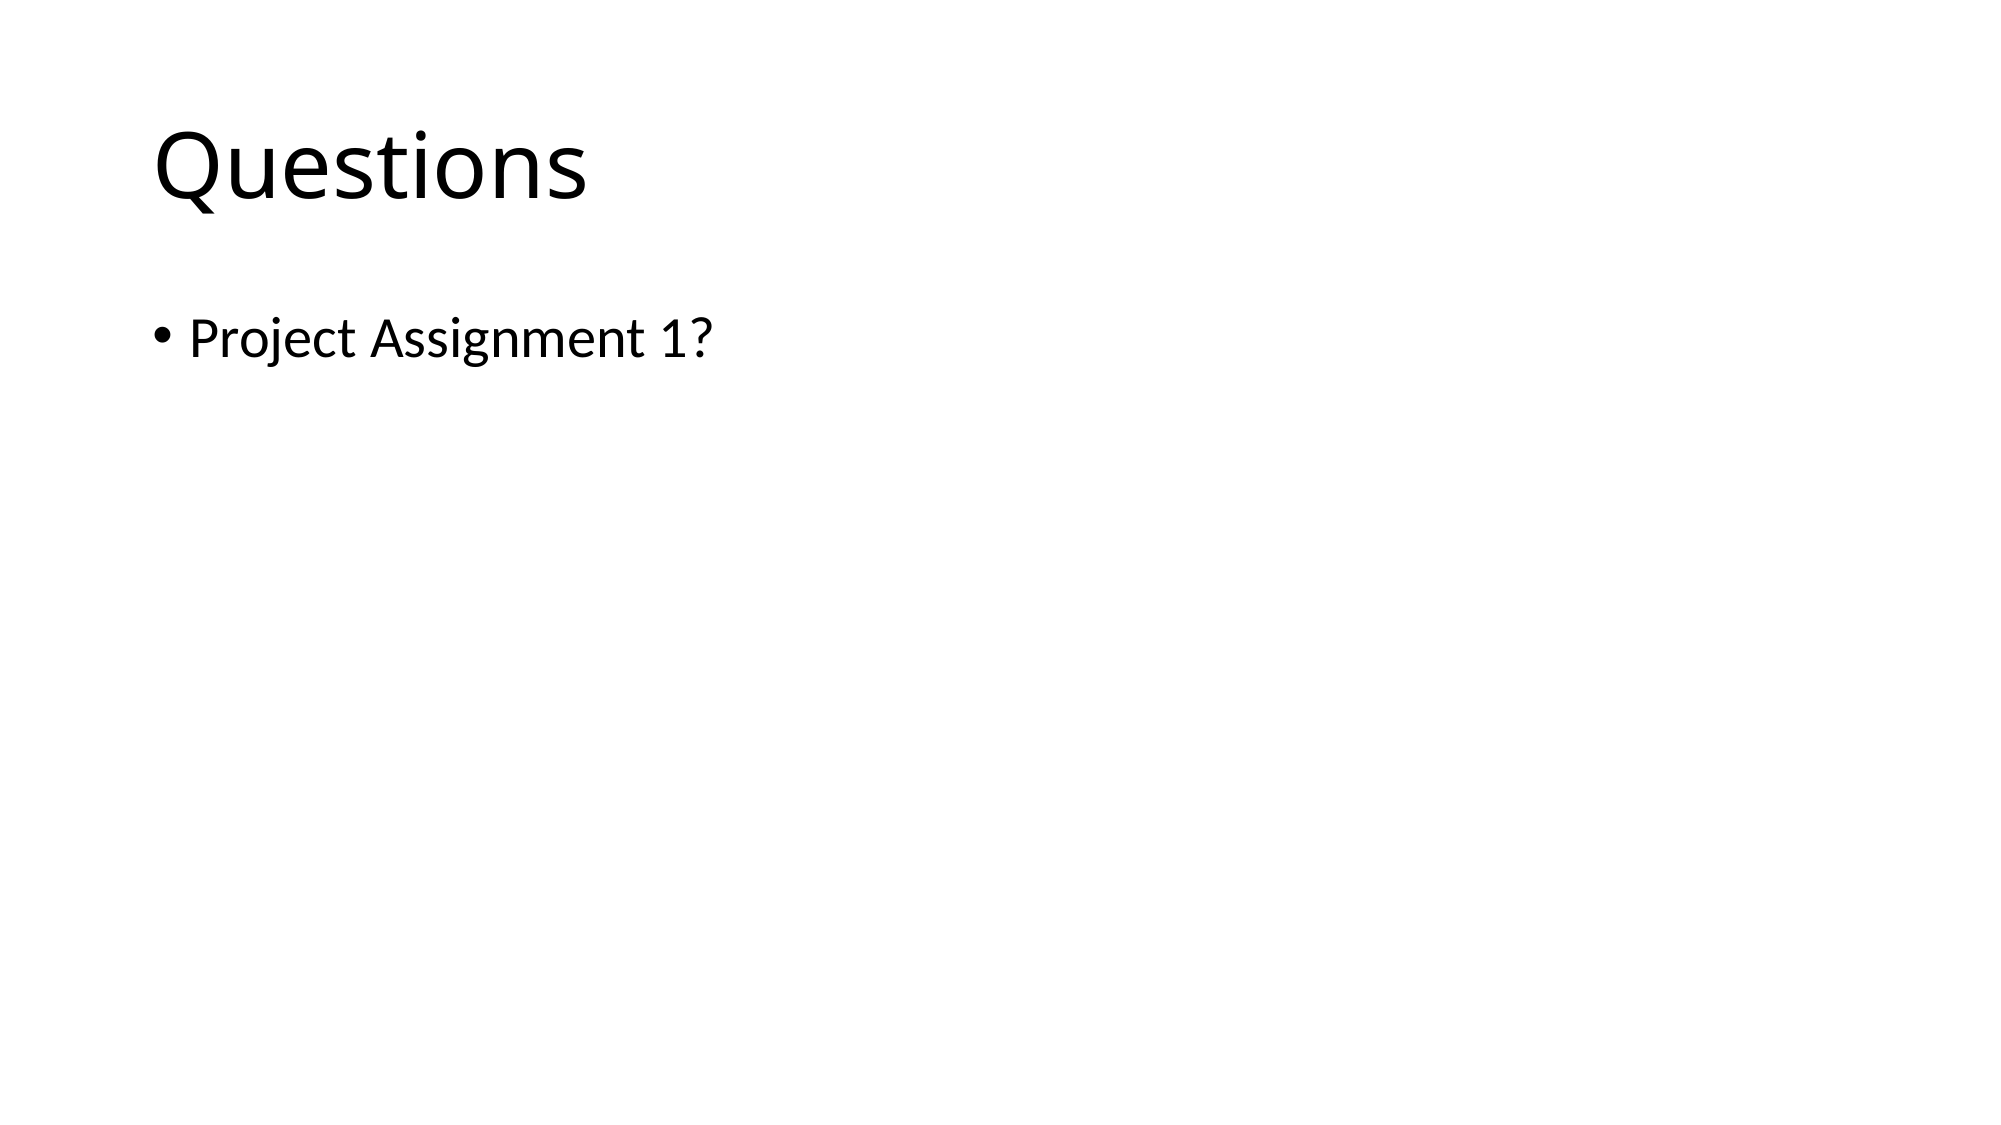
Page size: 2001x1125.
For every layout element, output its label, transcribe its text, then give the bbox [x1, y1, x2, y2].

title Questions [137, 59, 1863, 278]
list Project Assignment 1? [137, 299, 1863, 1014]
